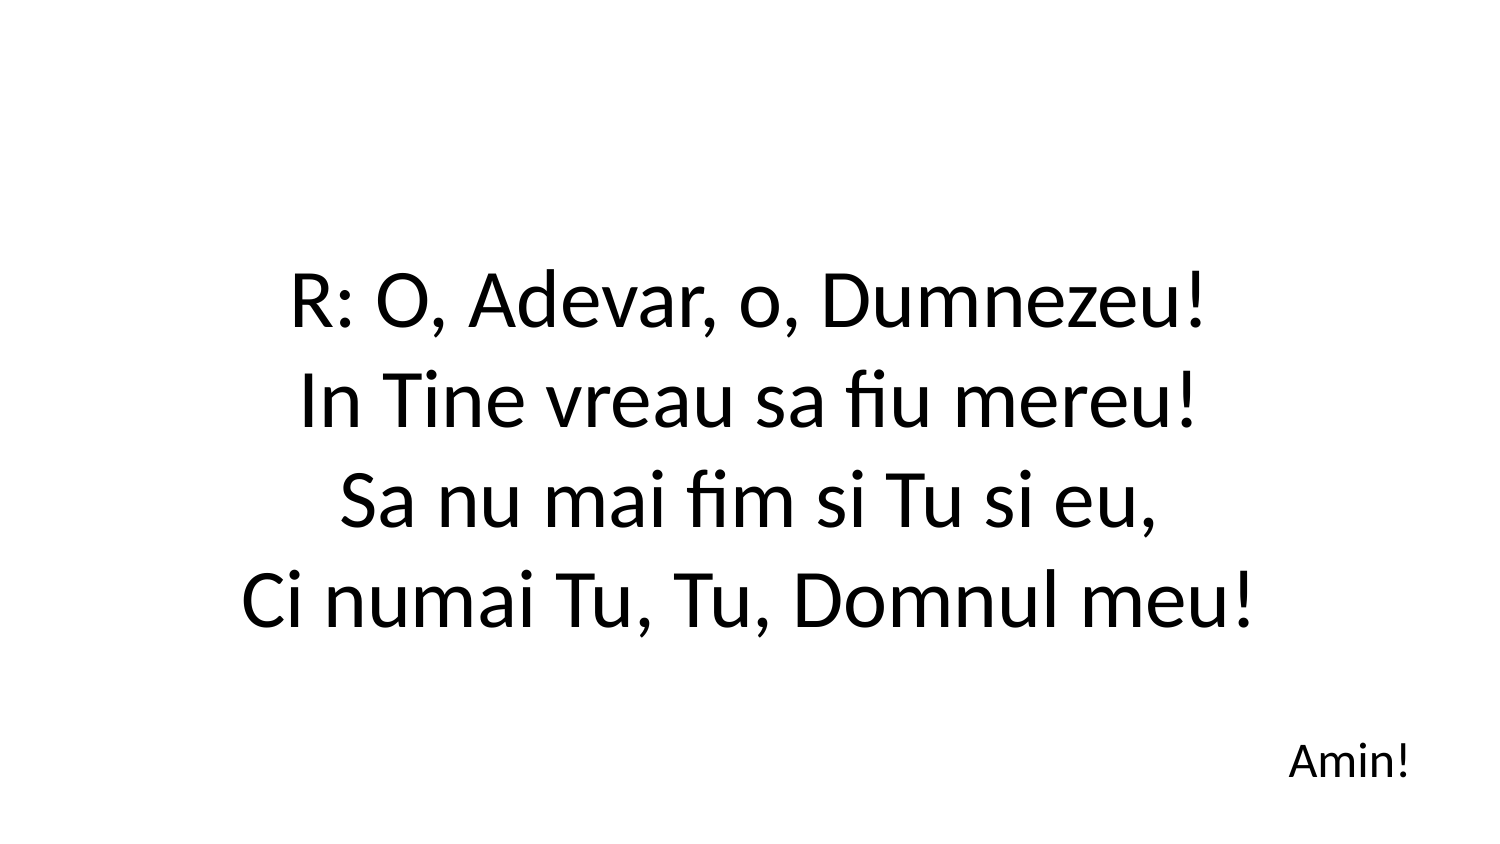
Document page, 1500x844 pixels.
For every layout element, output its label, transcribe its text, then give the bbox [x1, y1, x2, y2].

text_box Amin! [1273, 674, 1427, 795]
text_box R: O, Adevar, o, Dumnezeu! In Tine vreau sa fiu mereu! Sa nu mai fim si Tu si eu, Ci numai Tu, Tu, Domnul meu! [226, 192, 1274, 652]
